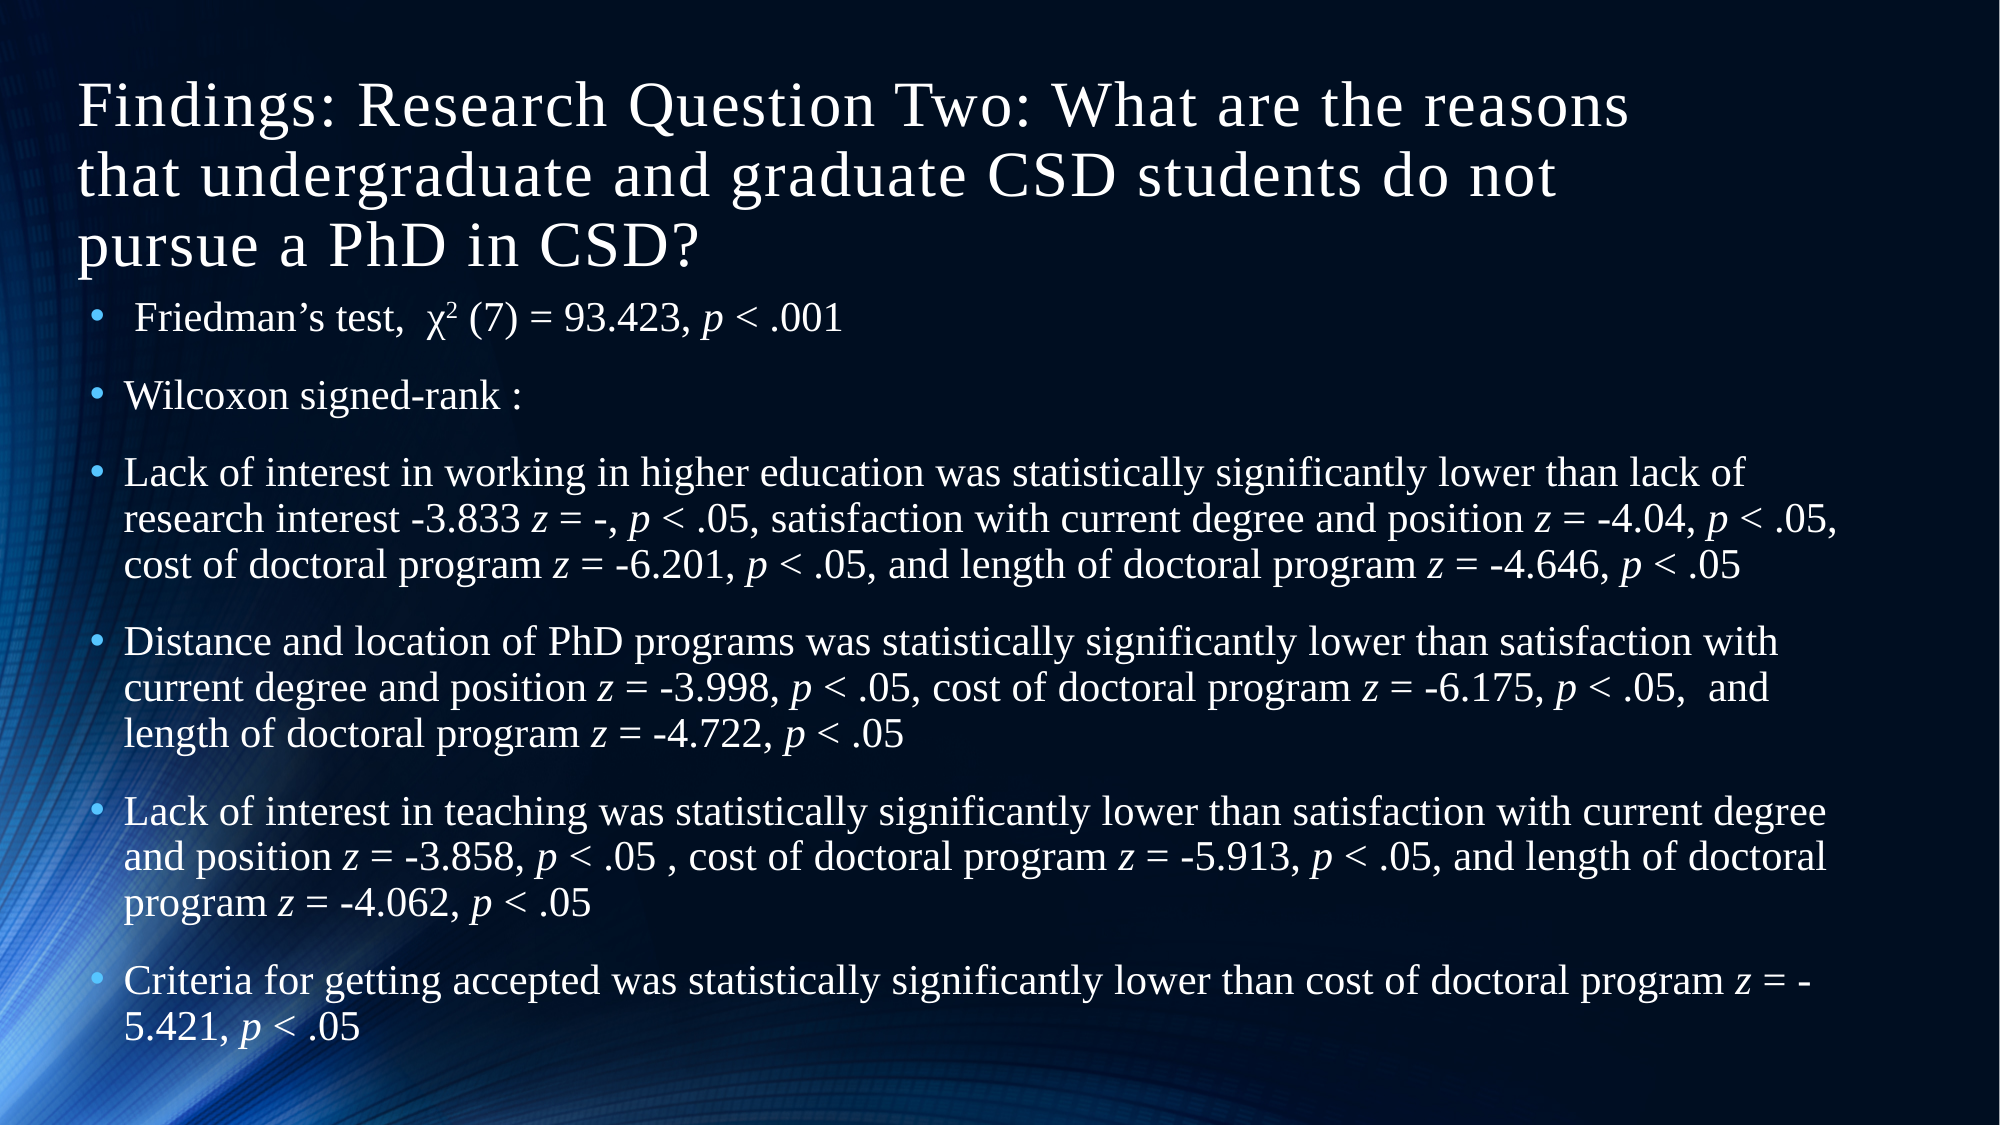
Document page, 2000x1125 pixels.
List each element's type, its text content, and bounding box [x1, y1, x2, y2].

picture [0, 0, 2000, 1125]
list Friedman’s test, χ2 (7) = 93.423, p < .001 Wilcoxon signed-rank : Lack of interest in working in higher education was statistically significantly lower than lack of research interest -3.833 z = -, p < .05, satisfaction with current degree and position z = -4.04, p < .05, cost of doctoral program z = -6.201, p < .05, and length of doctoral program z = -4.646, p < .05 Distance and location of PhD programs was statistically significantly lower than satisfaction with current degree and position z = -3.998, p < .05, cost of doctoral program z = -6.175, p < .05, and length of doctoral program z = -4.722, p < .05 Lack of interest in teaching was statistically significantly lower than satisfaction with current degree and position z = -3.858, p < .05 , cost of doctoral program z = -5.913, p < .05, and length of doctoral program z = -4.062, p < .05 Criteria for getting accepted was statistically significantly lower than cost of doctoral program z = -5.421, p < .05 [74, 287, 1875, 1095]
title Findings: Research Question Two: What are the reasons that undergraduate and graduate CSD students do not pursue a PhD in CSD? [62, 62, 1750, 288]
